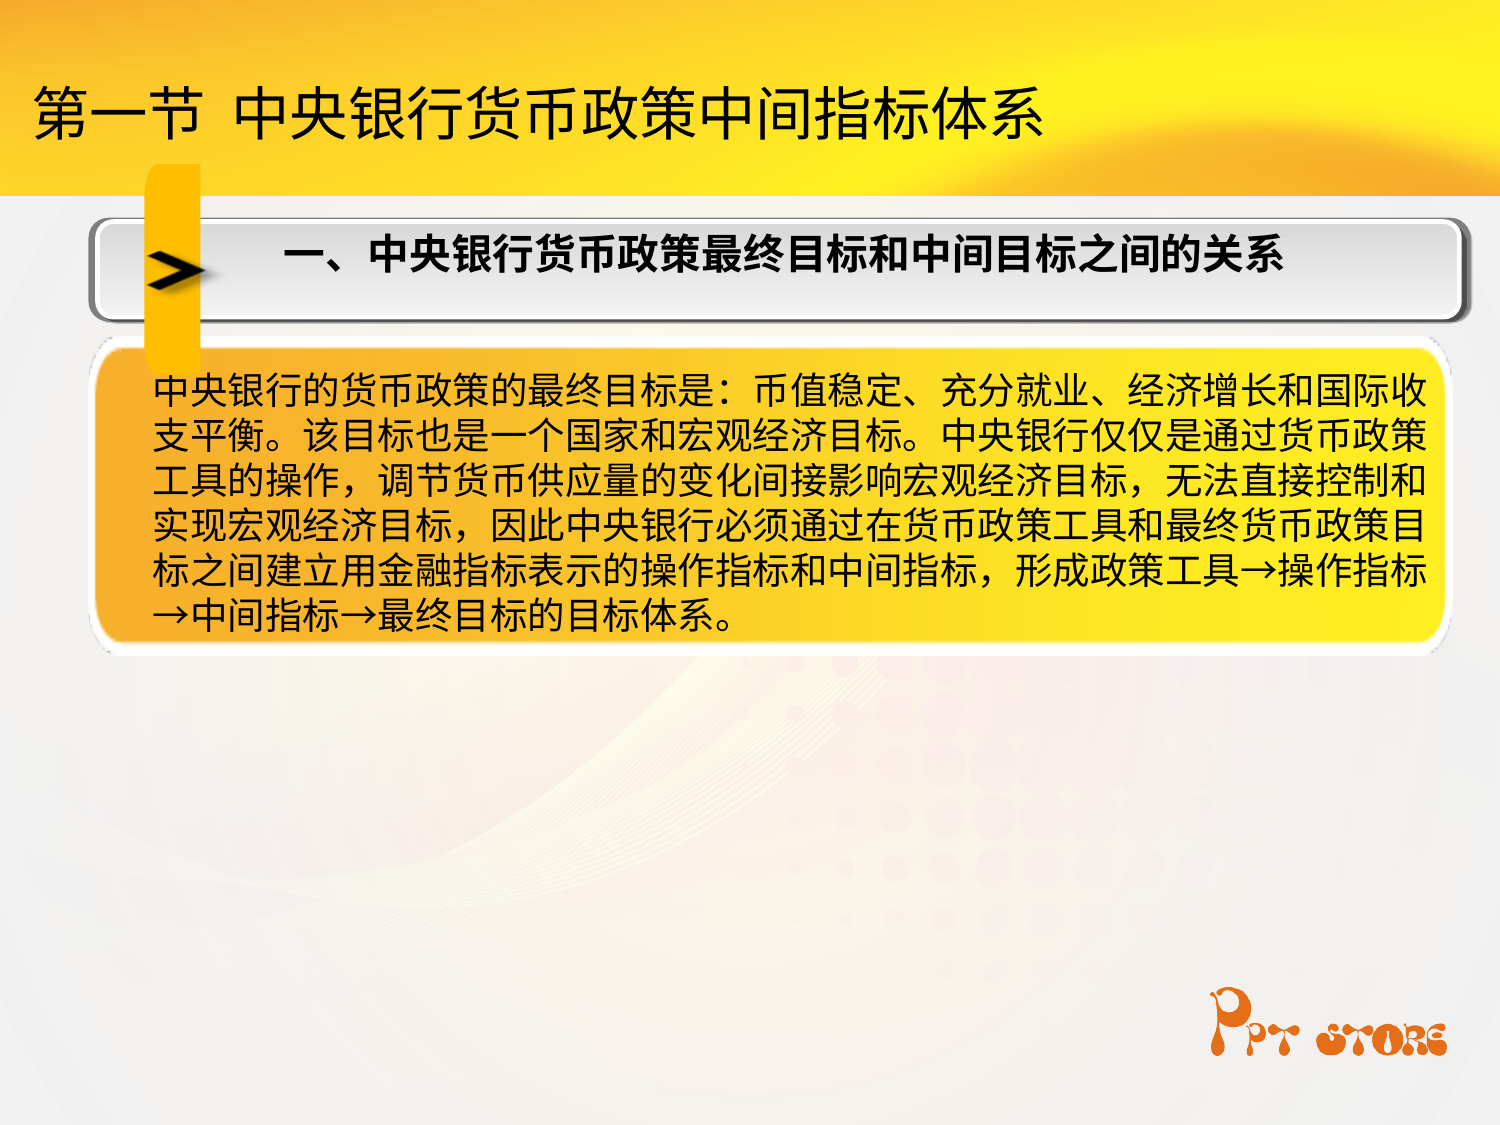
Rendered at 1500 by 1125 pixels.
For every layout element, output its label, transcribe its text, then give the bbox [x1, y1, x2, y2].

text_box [88, 217, 1471, 322]
picture [0, 0, 1500, 1125]
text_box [88, 336, 1454, 656]
title 第一节 中央银行货币政策中间指标体系 [0, 54, 1215, 171]
